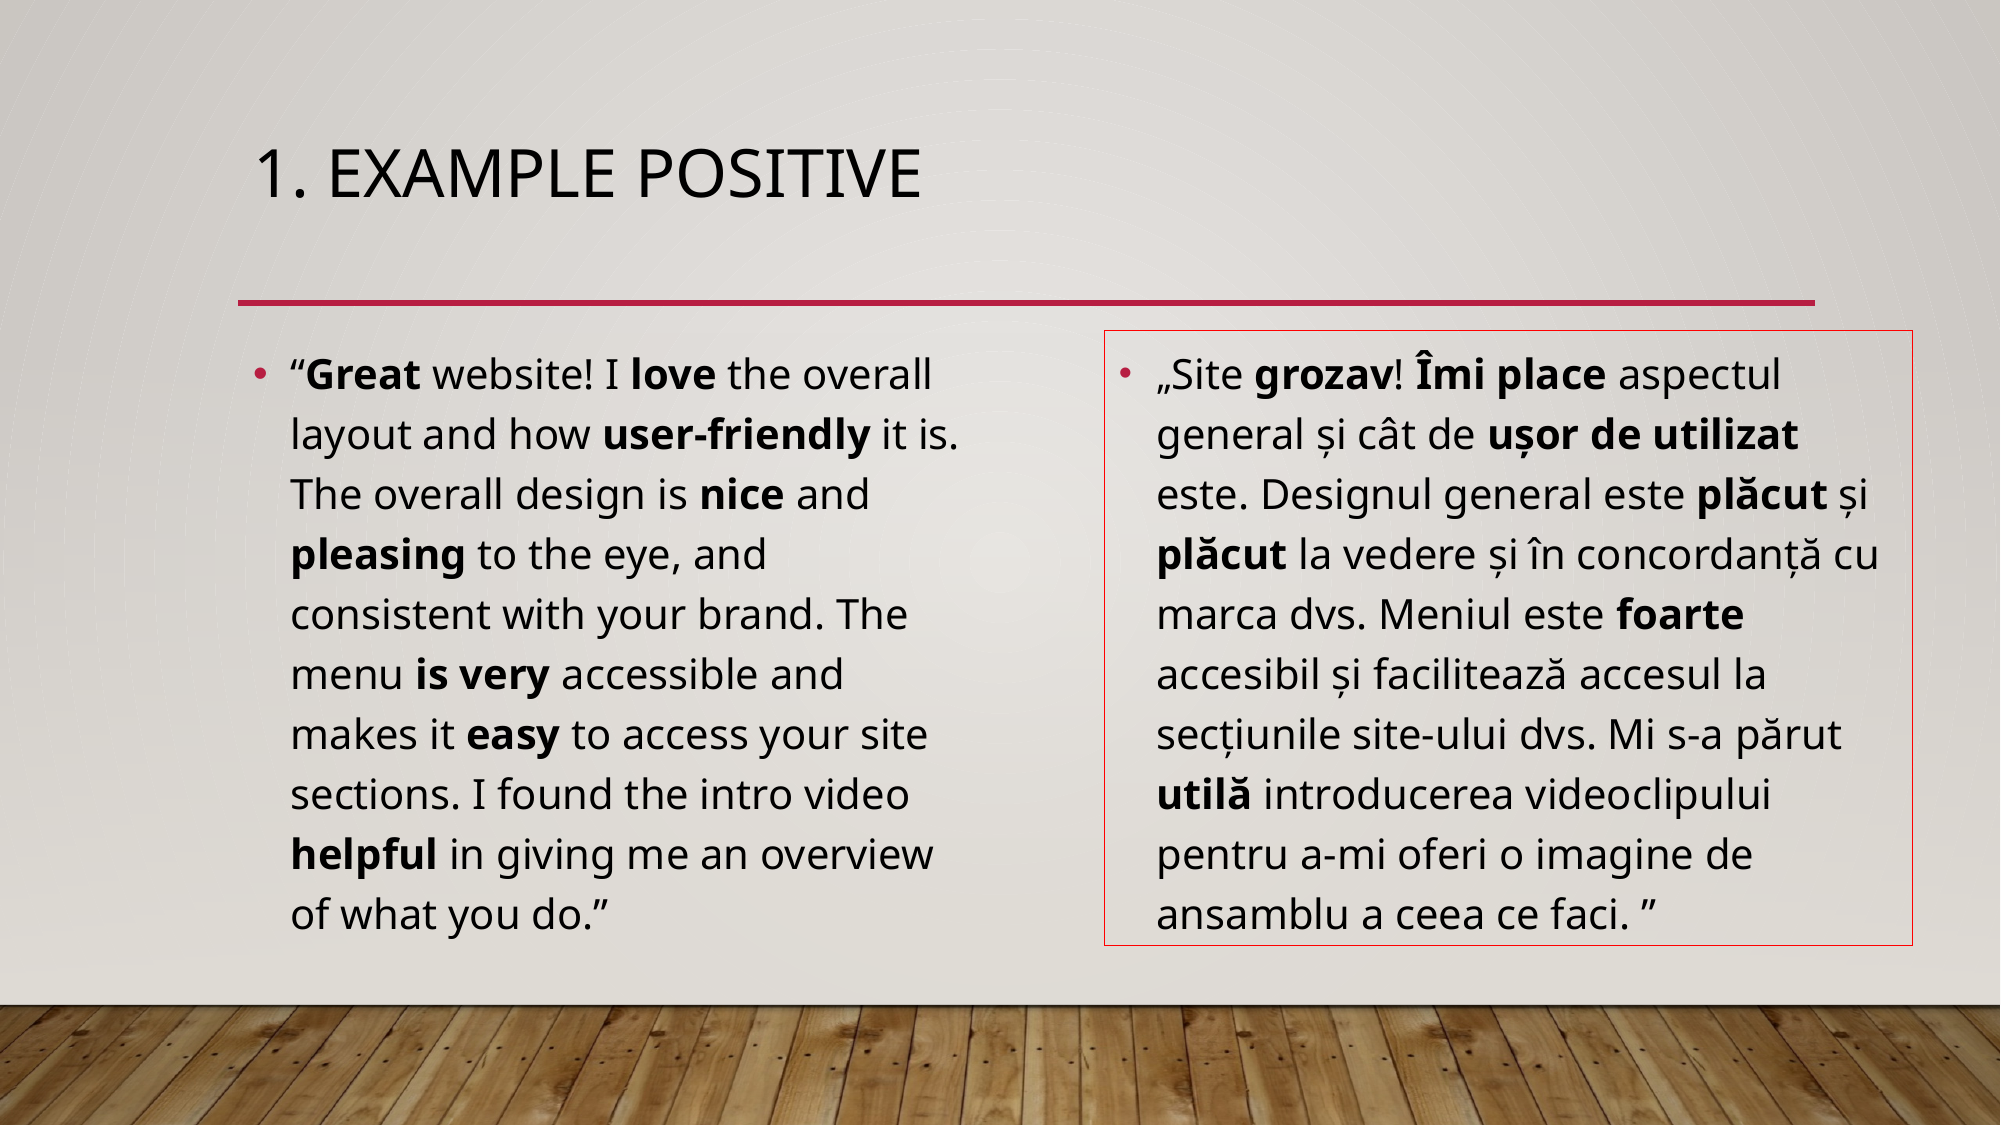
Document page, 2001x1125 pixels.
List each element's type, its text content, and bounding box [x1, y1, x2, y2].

picture [0, 1005, 2000, 1125]
list “Great website! I love the overall layout and how user-friendly it is. The overall design is nice and pleasing to the eye, and consistent with your brand. The menu is very accessible and makes it easy to access your site sections. I found the intro video helpful in giving me an overview of what you do.” [238, 330, 982, 897]
text_box „Site grozav! Îmi place aspectul general și cât de ușor de utilizat este. Designul general este plăcut și plăcut la vedere și în concordanță cu marca dvs. Meniul este foarte accesibil și facilitează accesul la secțiunile site-ului dvs. Mi s-a părut utilă introducerea videoclipului pentru a-mi oferi o imagine de ansamblu a ceea ce faci. ” [1104, 330, 1913, 946]
title 1. Example Positive [238, 131, 1814, 305]
